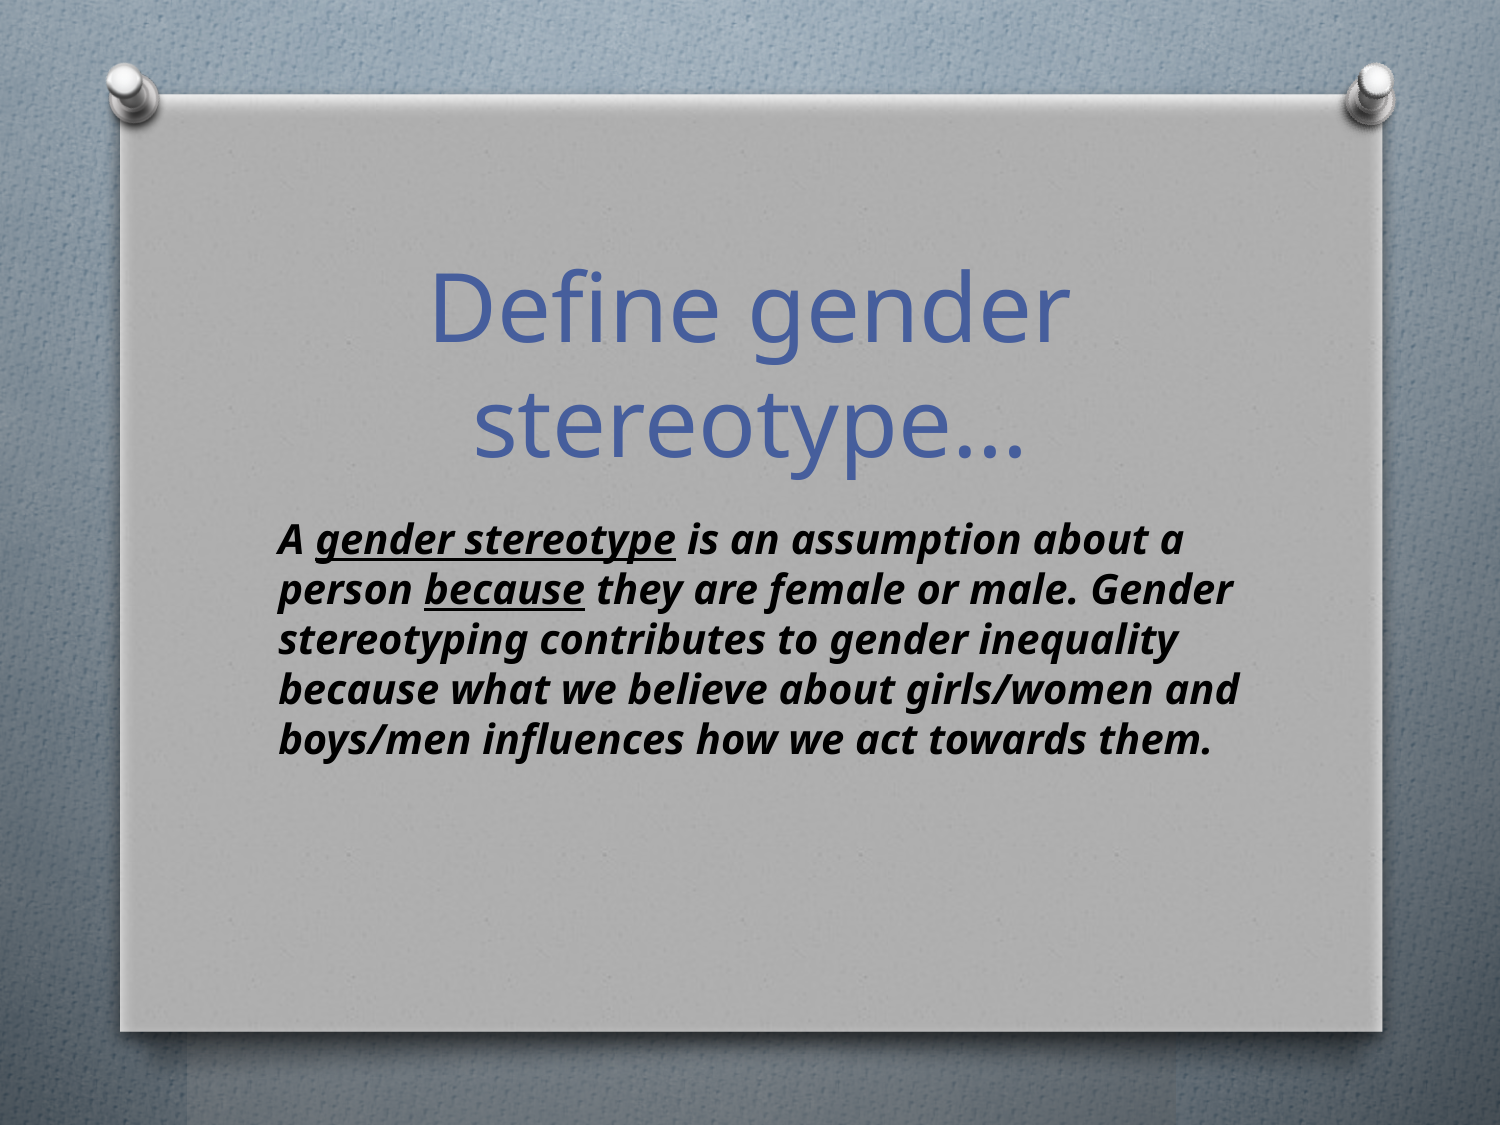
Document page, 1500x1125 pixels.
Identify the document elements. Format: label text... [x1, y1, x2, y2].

picture [75, 31, 197, 152]
text_box Define gender stereotype… [159, 125, 1341, 484]
text_box A gender stereotype is an assumption about a person because they are female or male. Gender stereotyping contributes to gender inequality because what we believe about girls/women and boys/men influences how we act towards them. [265, 484, 1297, 770]
picture [1317, 35, 1439, 156]
